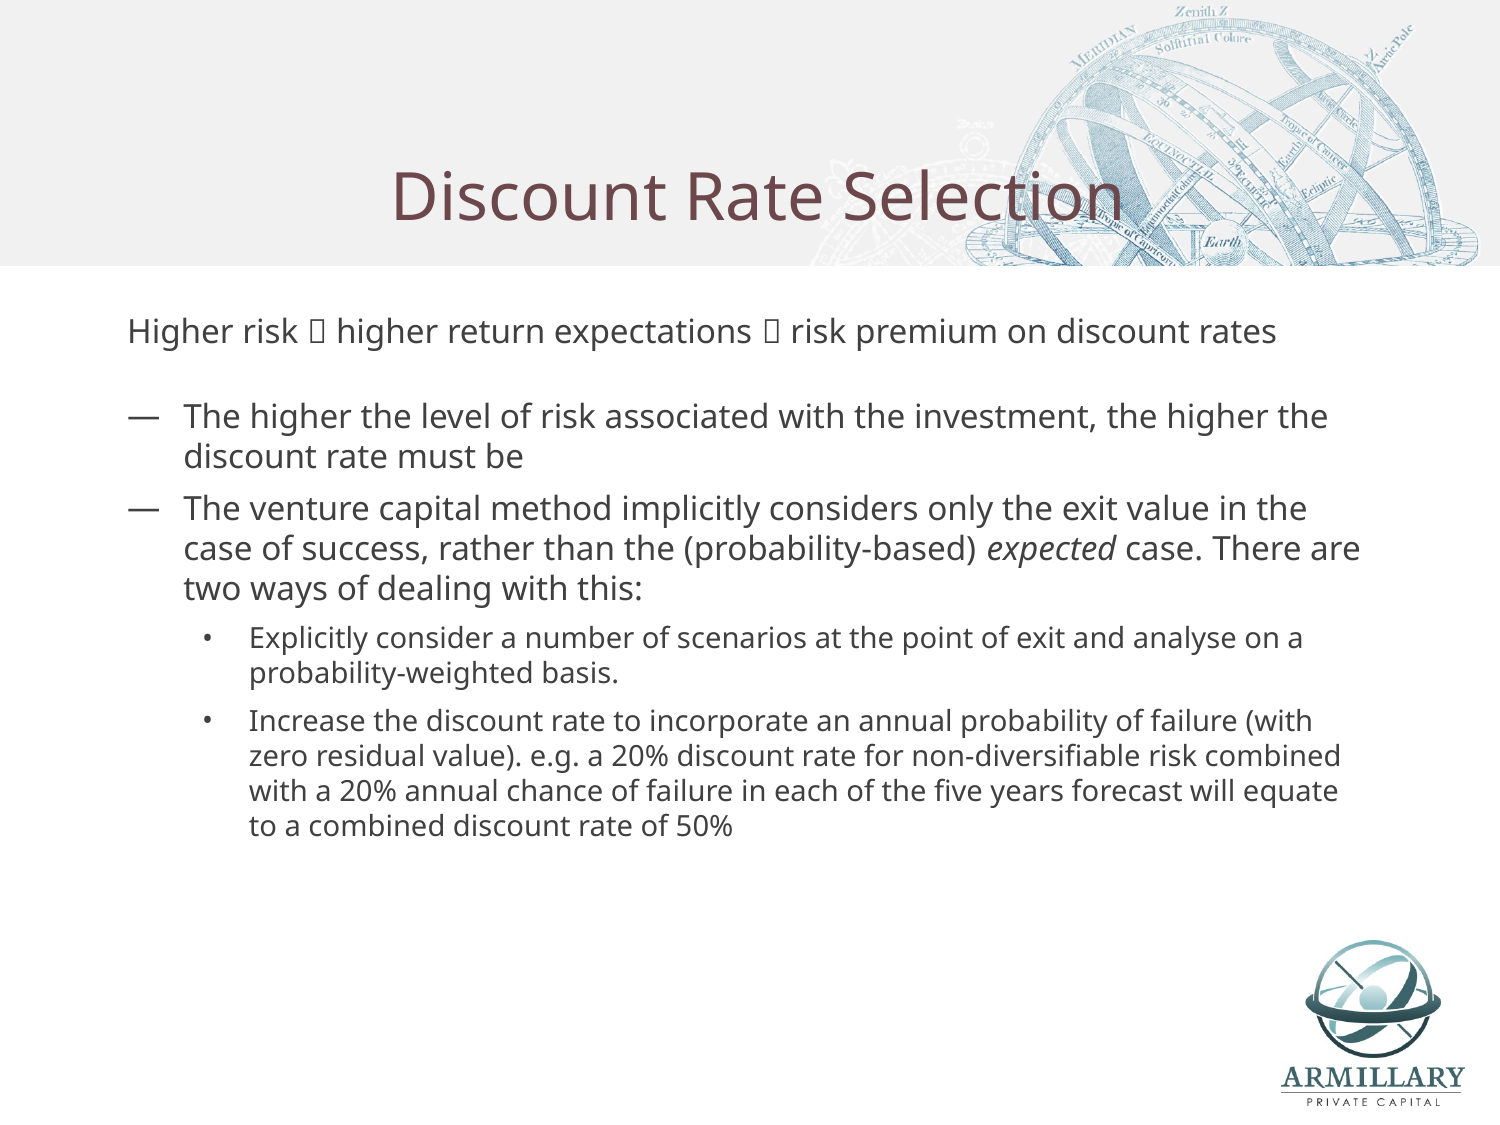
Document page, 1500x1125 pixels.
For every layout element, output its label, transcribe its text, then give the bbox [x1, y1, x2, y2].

picture [1281, 940, 1465, 1106]
list Higher risk  higher return expectations  risk premium on discount rates The higher the level of risk associated with the investment, the higher the discount rate must be The venture capital method implicitly considers only the exit value in the case of success, rather than the (probability-based) expected case. There are two ways of dealing with this: Explicitly consider a number of scenarios at the point of exit and analyse on a probability-weighted basis. Increase the discount rate to incorporate an annual probability of failure (with zero residual value). e.g. a 20% discount rate for non-diversifiable risk combined with a 20% annual chance of failure in each of the five years forecast will equate to a combined discount rate of 50% [112, 302, 1388, 929]
picture [0, 0, 1500, 266]
title Discount Rate Selection [112, 24, 1406, 242]
